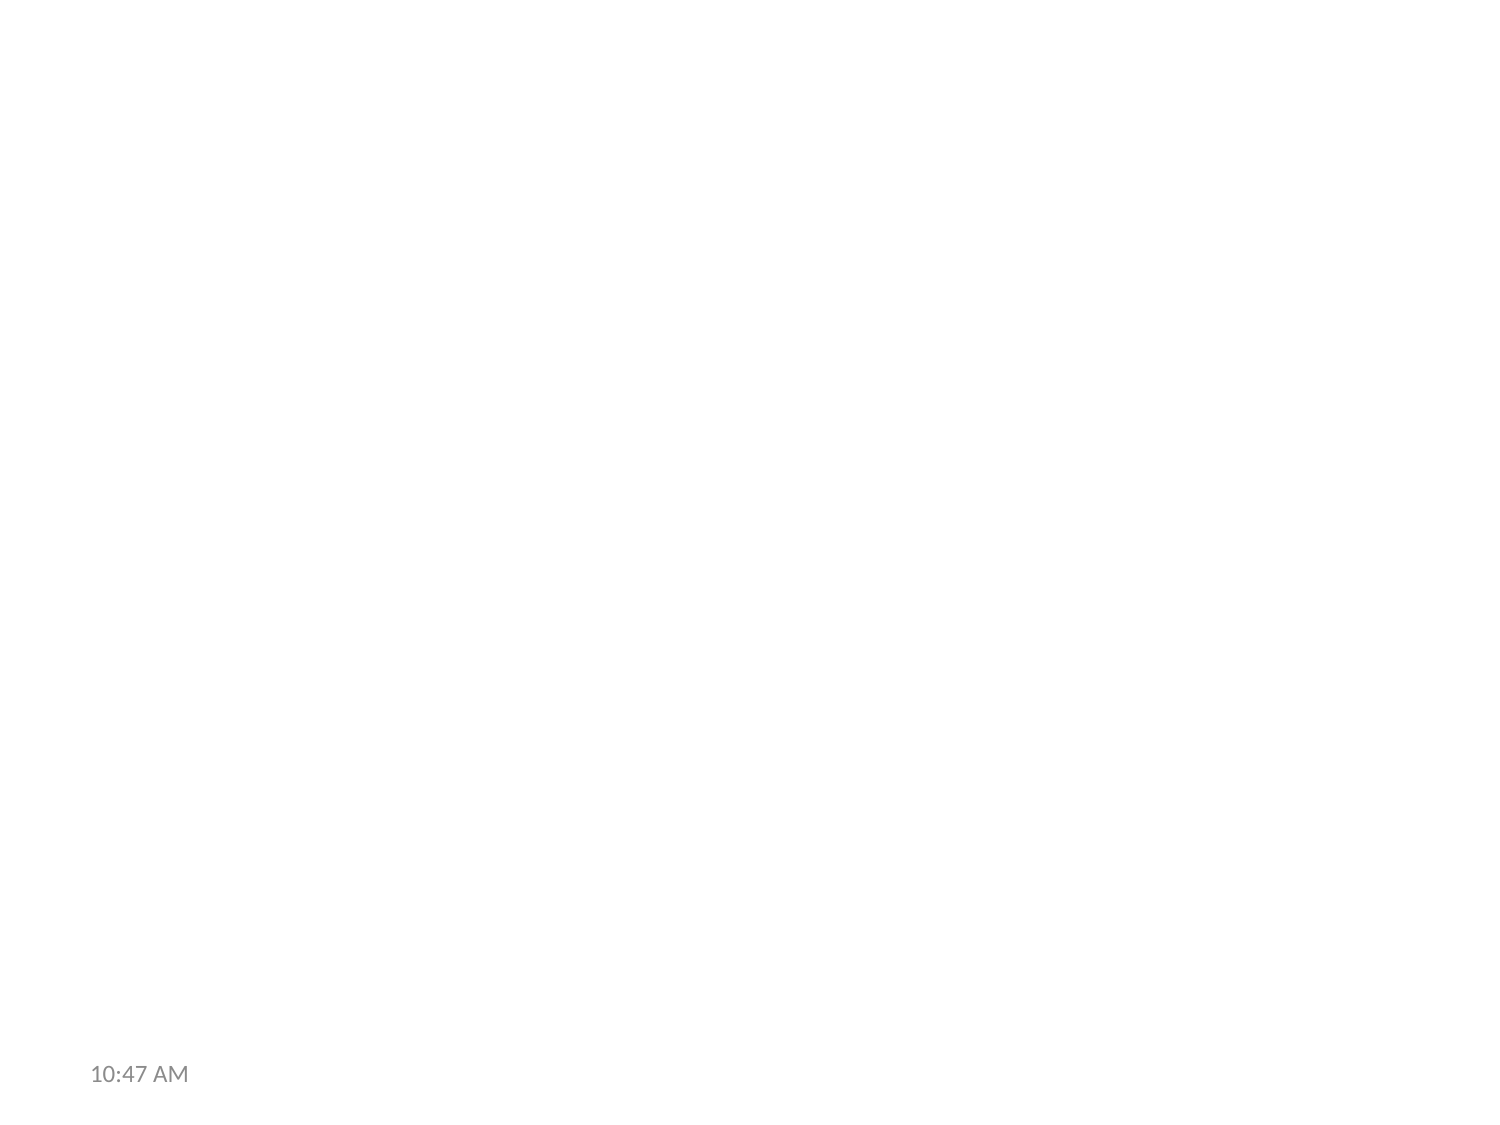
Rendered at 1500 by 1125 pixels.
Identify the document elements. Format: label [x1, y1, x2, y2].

slide_number [75, 1042, 425, 1103]
